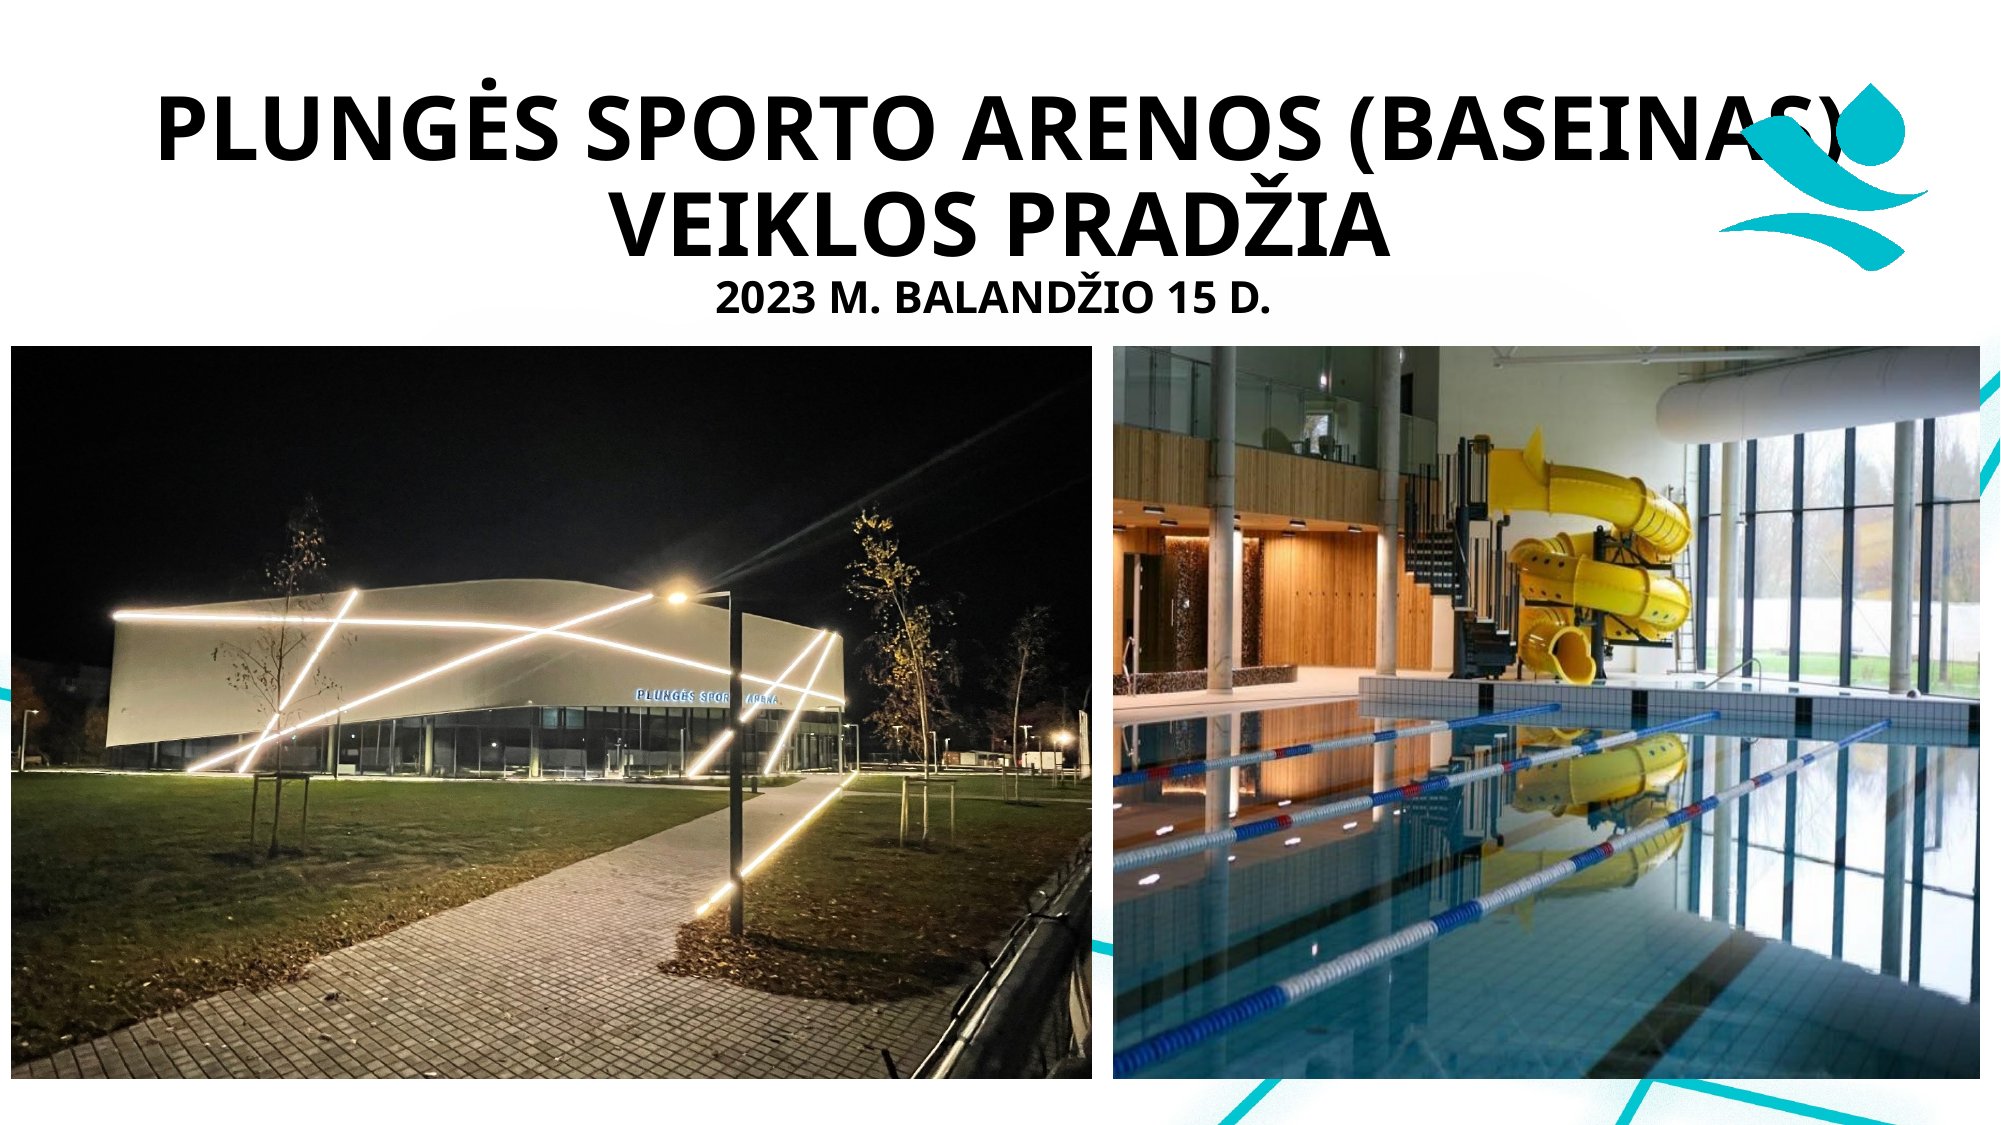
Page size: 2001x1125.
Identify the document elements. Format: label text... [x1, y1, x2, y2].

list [1719, 83, 1928, 271]
picture [0, 0, 2001, 1125]
title PLUNGĖS SPORTO ARENOS (BASEINAS) VEIKLOS PRADŽIA 2023 M. BALANDŽIO 15 D. [137, 59, 1863, 347]
